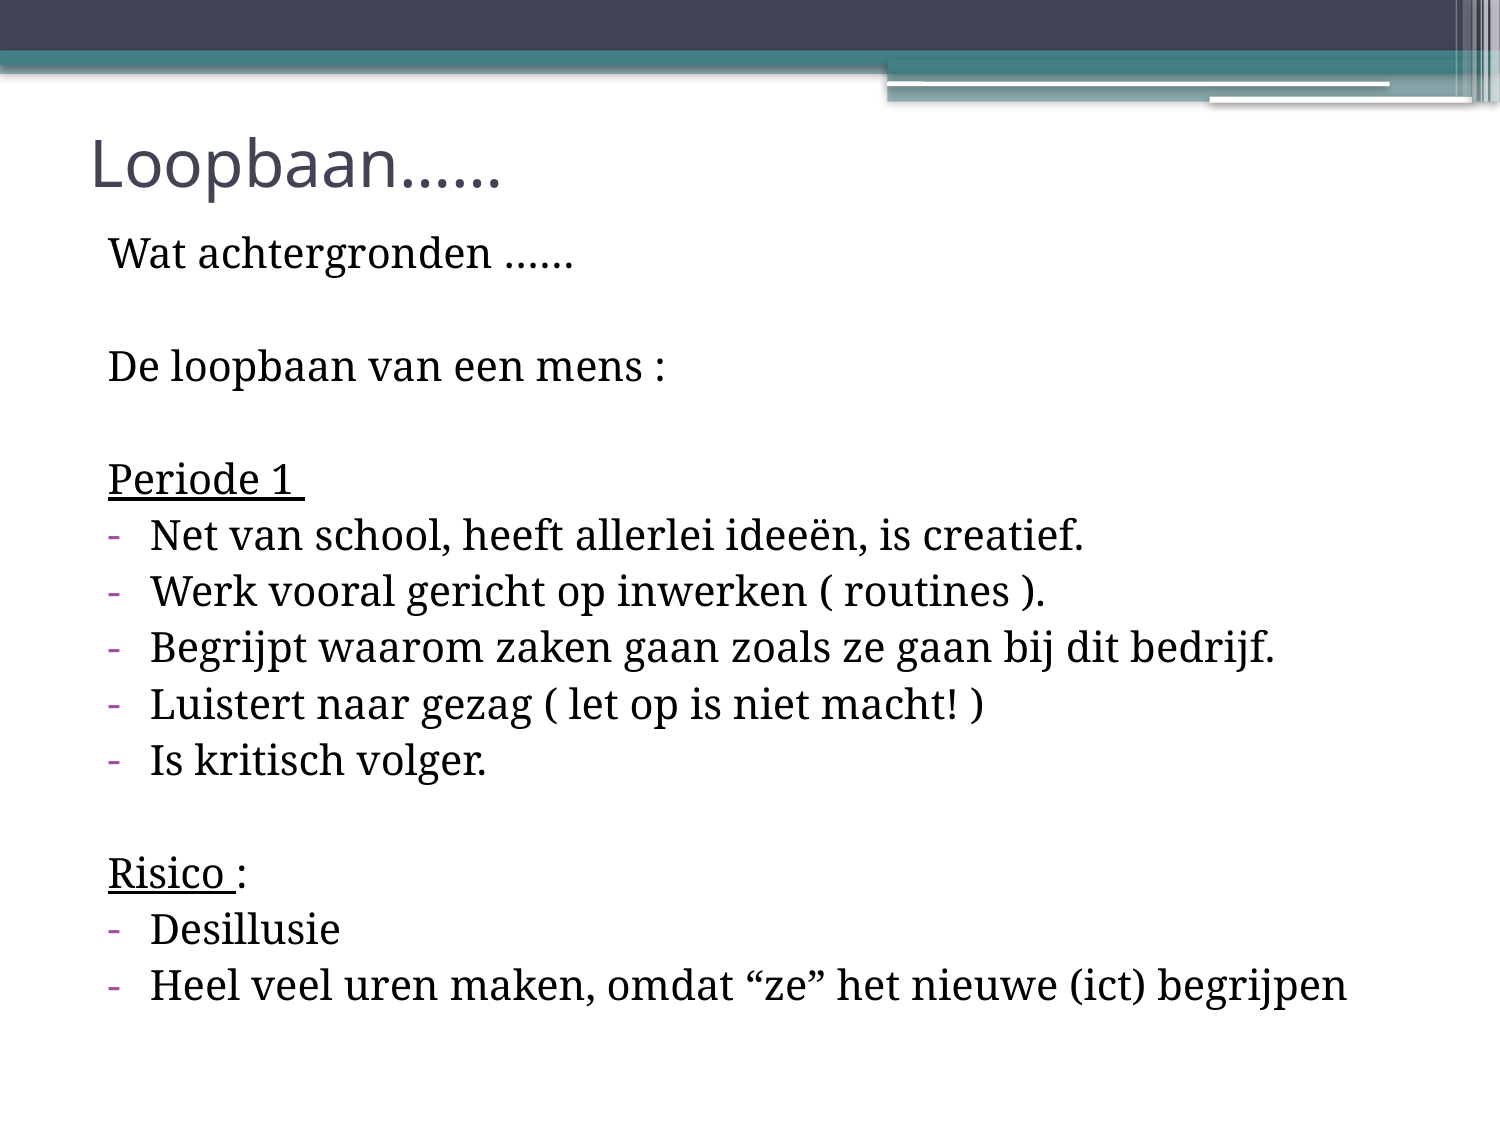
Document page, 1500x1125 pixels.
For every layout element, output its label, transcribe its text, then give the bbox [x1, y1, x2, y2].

list Wat achtergronden …… De loopbaan van een mens : Periode 1 Net van school, heeft allerlei ideeën, is creatief. Werk vooral gericht op inwerken ( routines ). Begrijpt waarom zaken gaan zoals ze gaan bij dit bedrijf. Luistert naar gezag ( let op is niet macht! ) Is kritisch volger. Risico : Desillusie Heel veel uren maken, omdat “ze” het nieuwe (ict) begrijpen [75, 219, 1447, 1079]
title Loopbaan…… [75, 113, 1425, 209]
